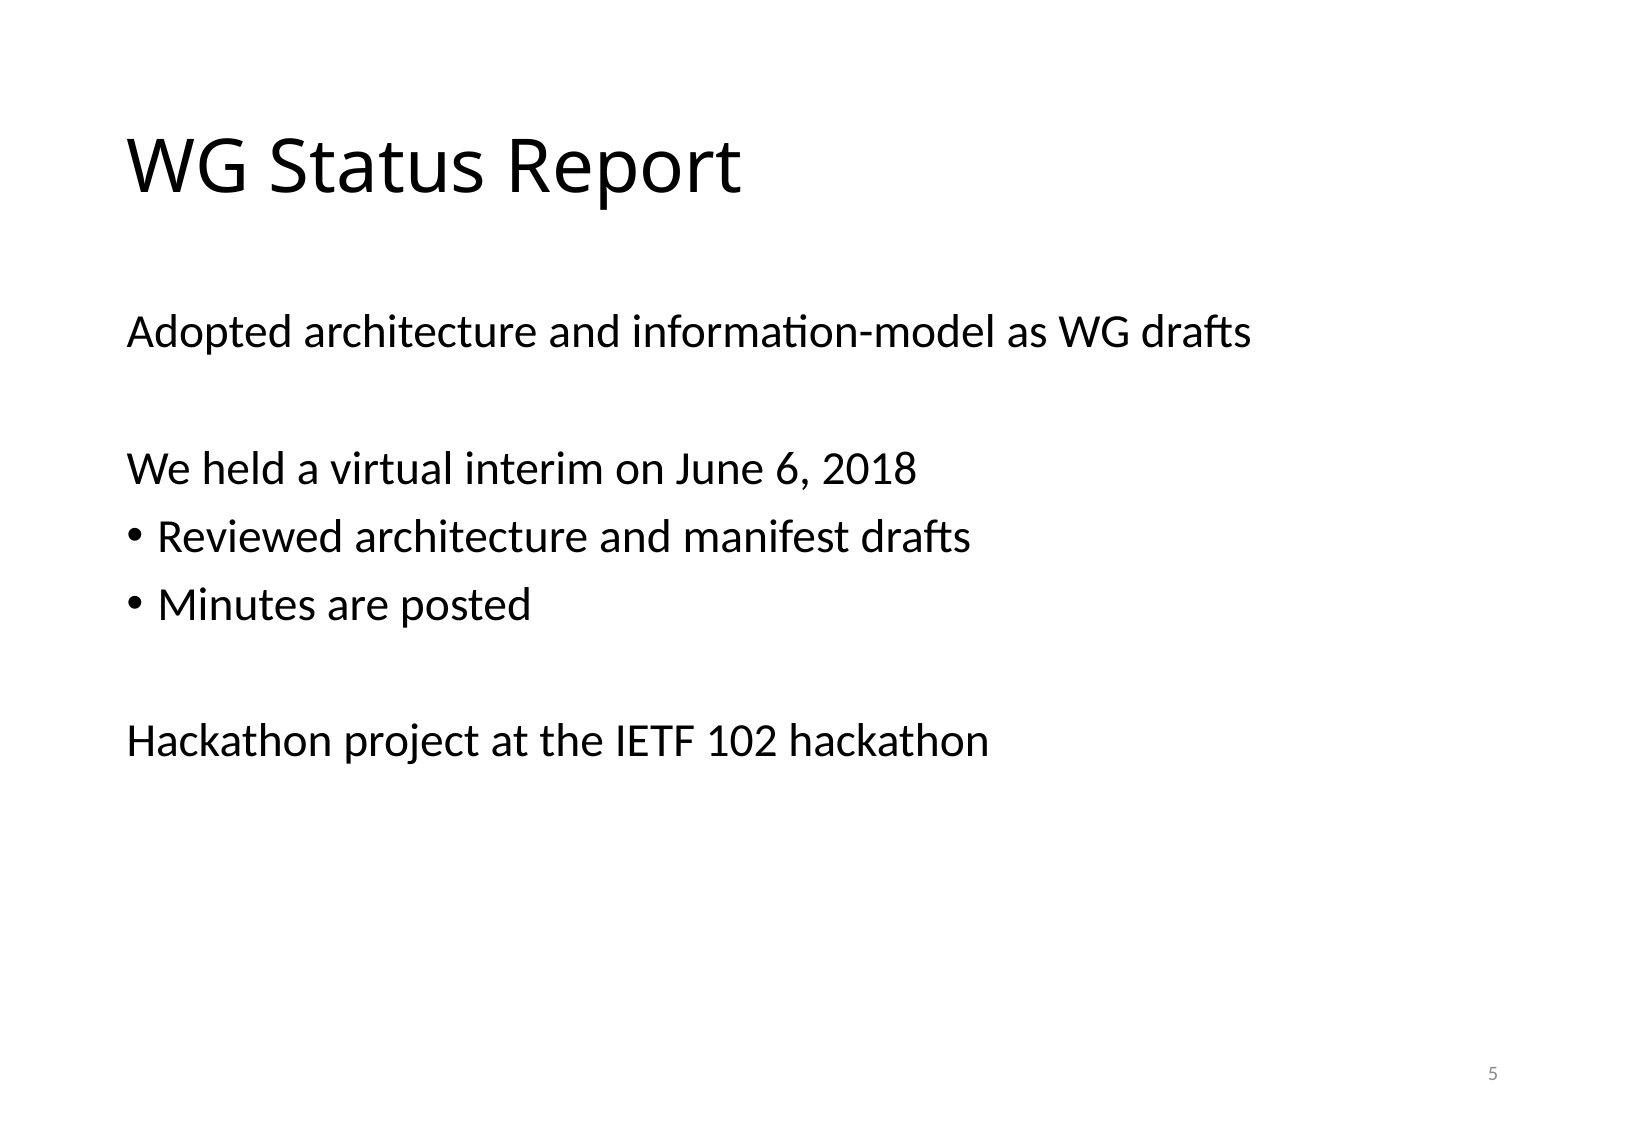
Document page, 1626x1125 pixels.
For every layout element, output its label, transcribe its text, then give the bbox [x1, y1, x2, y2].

list Adopted architecture and information-model as WG drafts We held a virtual interim on June 6, 2018 Reviewed architecture and manifest drafts Minutes are posted Hackathon project at the IETF 102 hackathon [111, 299, 1514, 1014]
title WG Status Report [111, 59, 1514, 278]
slide_number 5 [1147, 1042, 1514, 1103]
